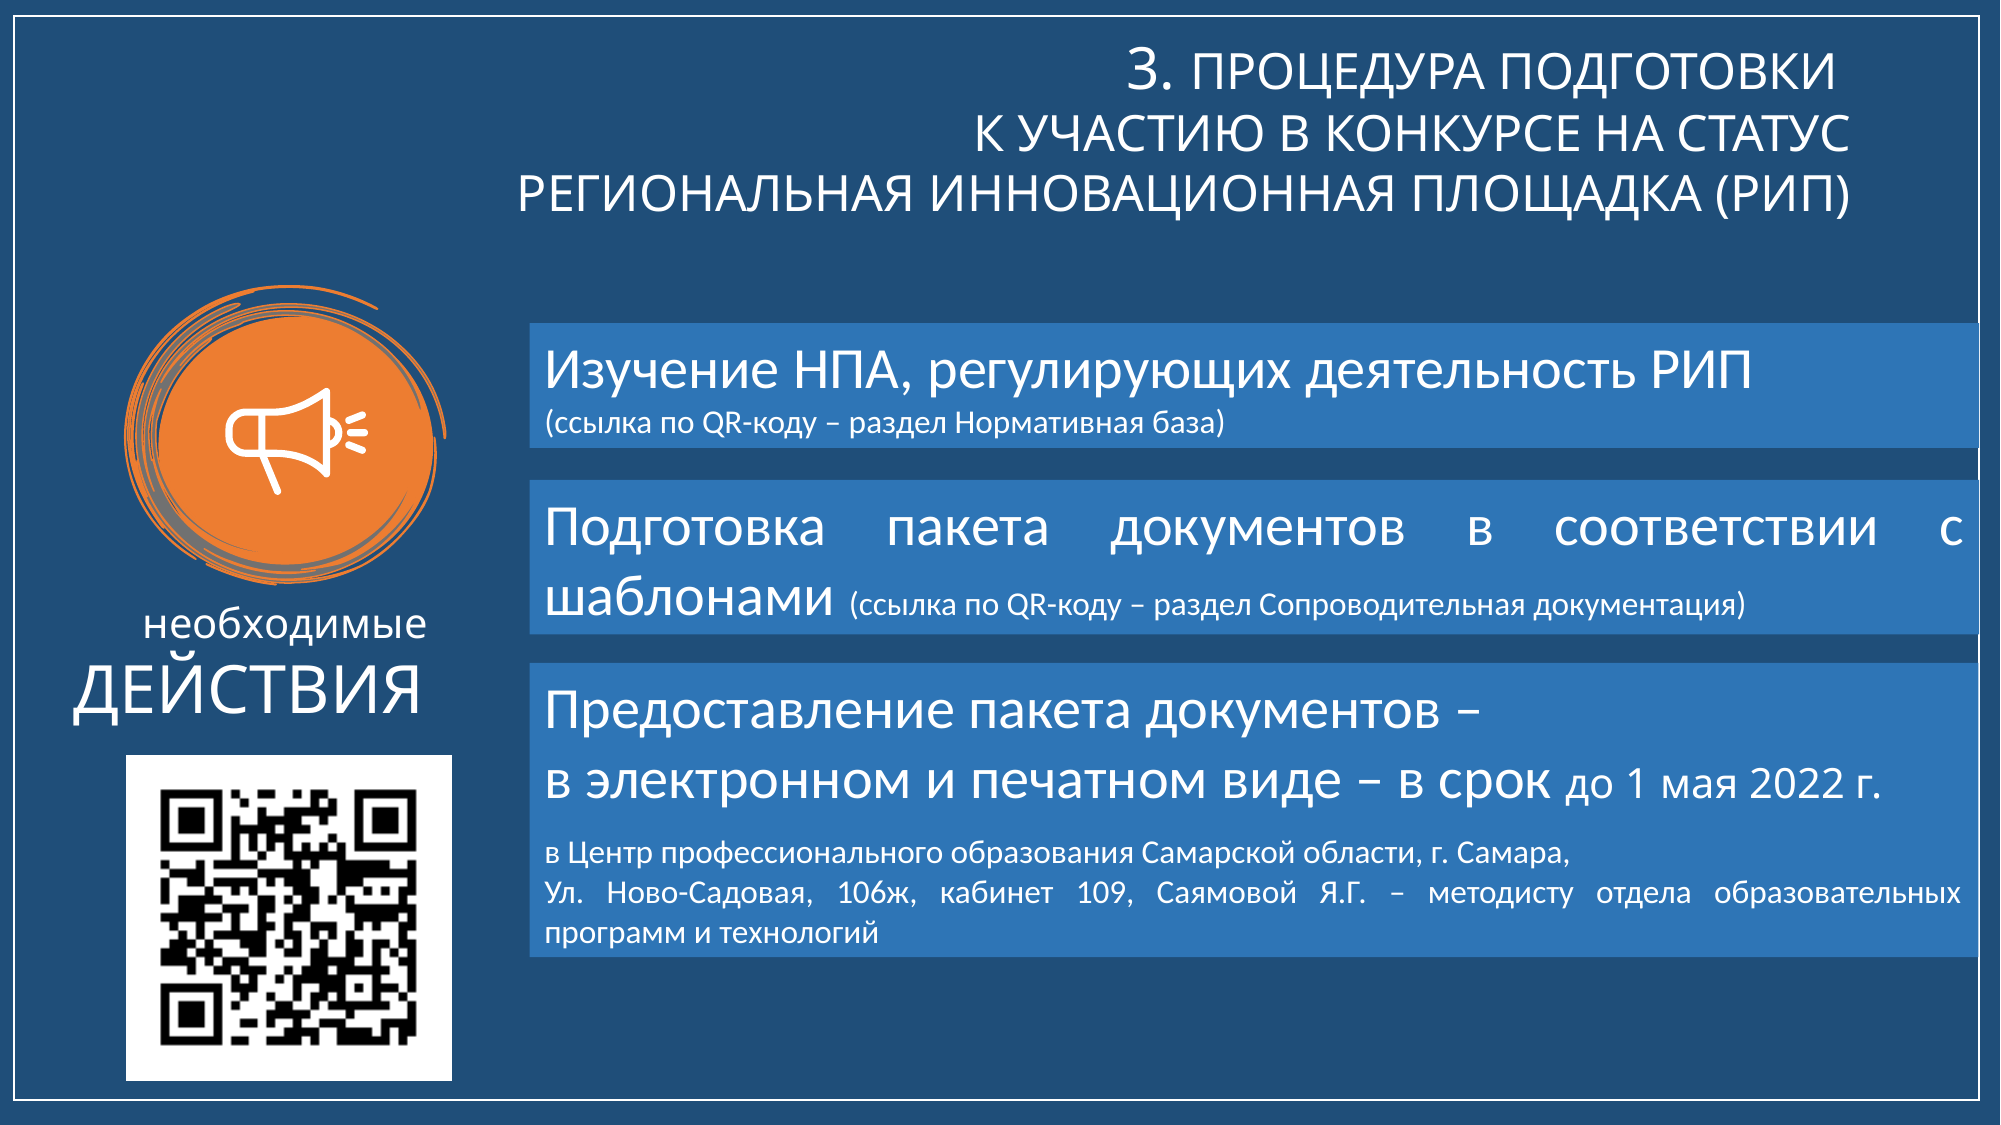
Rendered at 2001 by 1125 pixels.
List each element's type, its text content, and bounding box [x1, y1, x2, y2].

picture [126, 755, 452, 1081]
text_box Предоставление пакета документов – в электронном и печатном виде – в срок до 1 мая 2022 г. в Центр профессионального образования Самарской области, г. Самара, Ул. Ново-Садовая, 106ж, кабинет 109, Саямовой Я.Г. – методисту отдела образовательных программ и технологий [529, 662, 1979, 958]
text_box Подготовка пакета документов в соответствии с шаблонами (ссылка по QR-коду – раздел Сопроводительная документация) [529, 479, 1980, 635]
text_box Изучение НПА, регулирующих деятельность РИП (ссылка по QR-коду – раздел Нормативная база) [529, 323, 1980, 448]
text_box необходимые ДЕЙСТВИЯ [58, 589, 512, 735]
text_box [123, 285, 447, 585]
text_box [13, 15, 1980, 1101]
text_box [225, 387, 368, 495]
